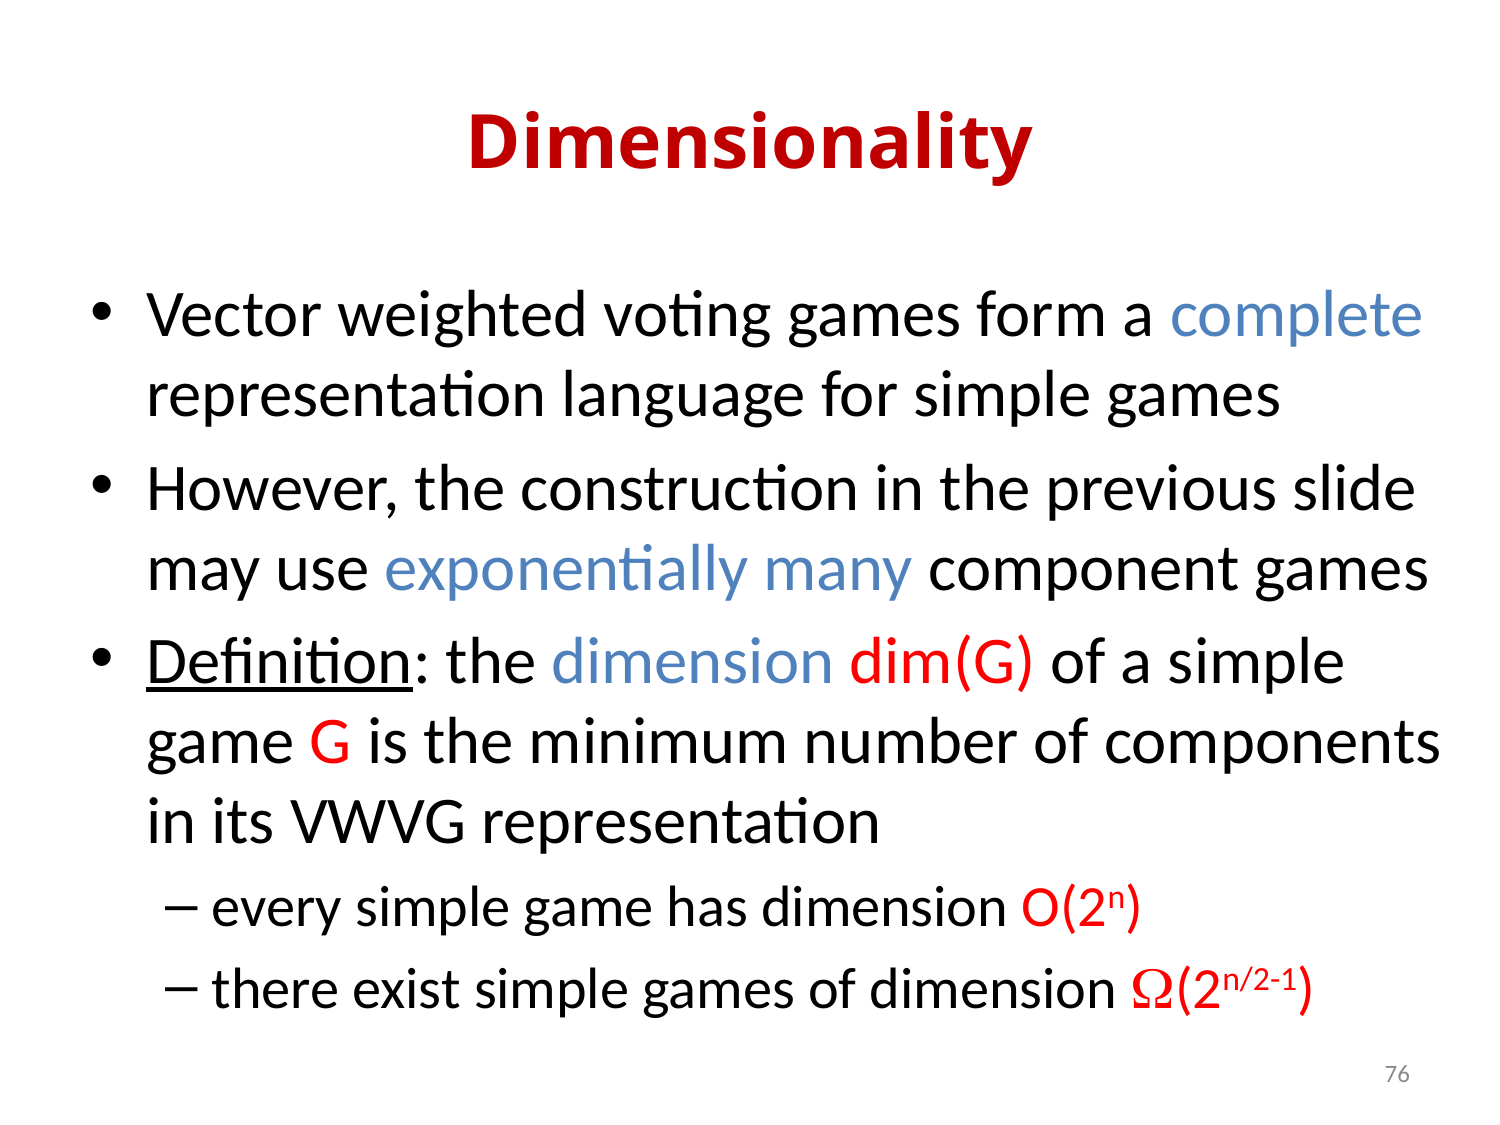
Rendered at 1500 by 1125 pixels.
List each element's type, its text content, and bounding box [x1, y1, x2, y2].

slide_number 76 [1074, 1042, 1425, 1103]
title Dimensionality [75, 45, 1425, 233]
list Vector weighted voting games form a complete representation language for simple games However, the construction in the previous slide may use exponentially many component games Definition: the dimension dim(G) of a simple game G is the minimum number of components in its VWVG representation every simple game has dimension O(2n) there exist simple games of dimension W(2n/2-1) [75, 262, 1459, 1071]
